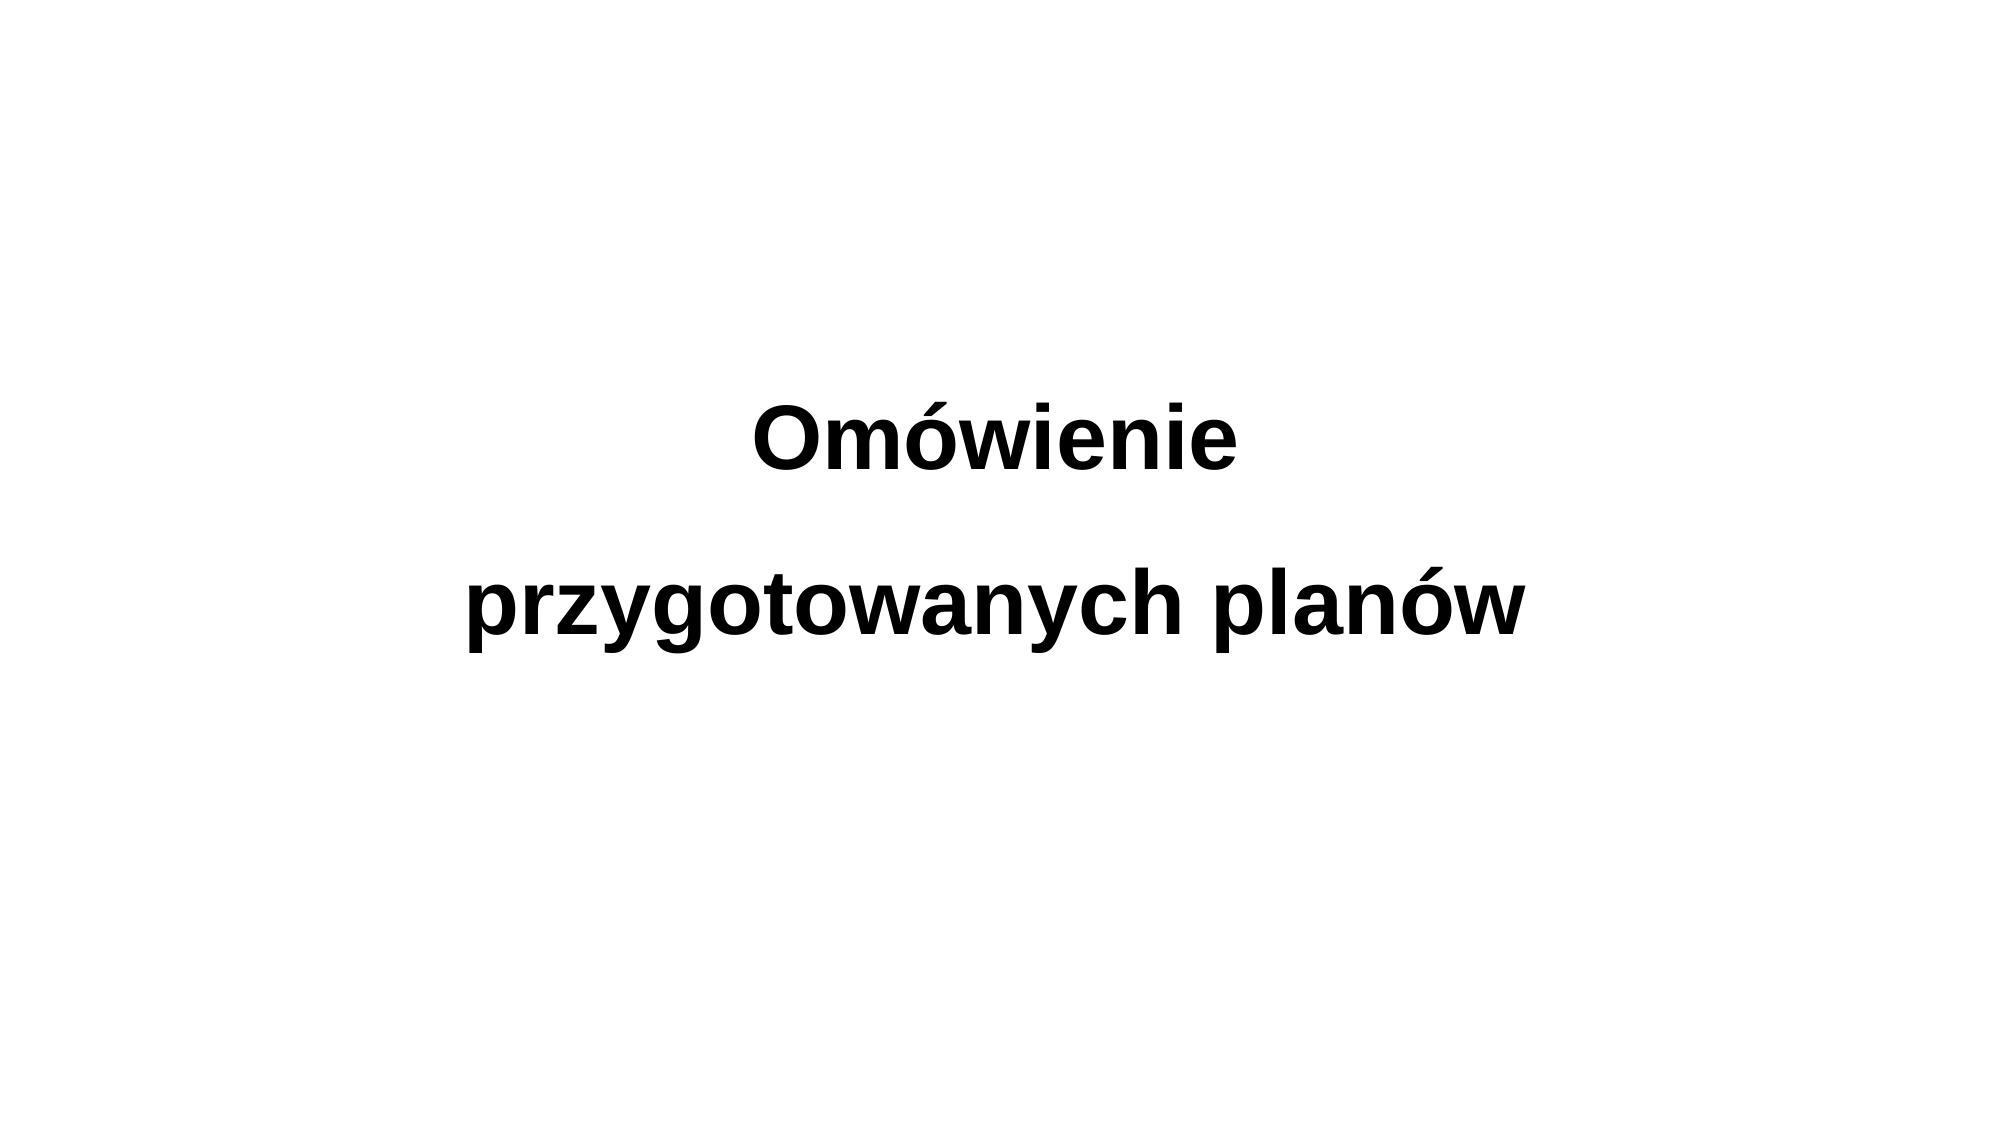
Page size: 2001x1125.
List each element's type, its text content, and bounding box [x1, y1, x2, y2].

title Omówienie przygotowanych planów [390, 315, 1600, 661]
